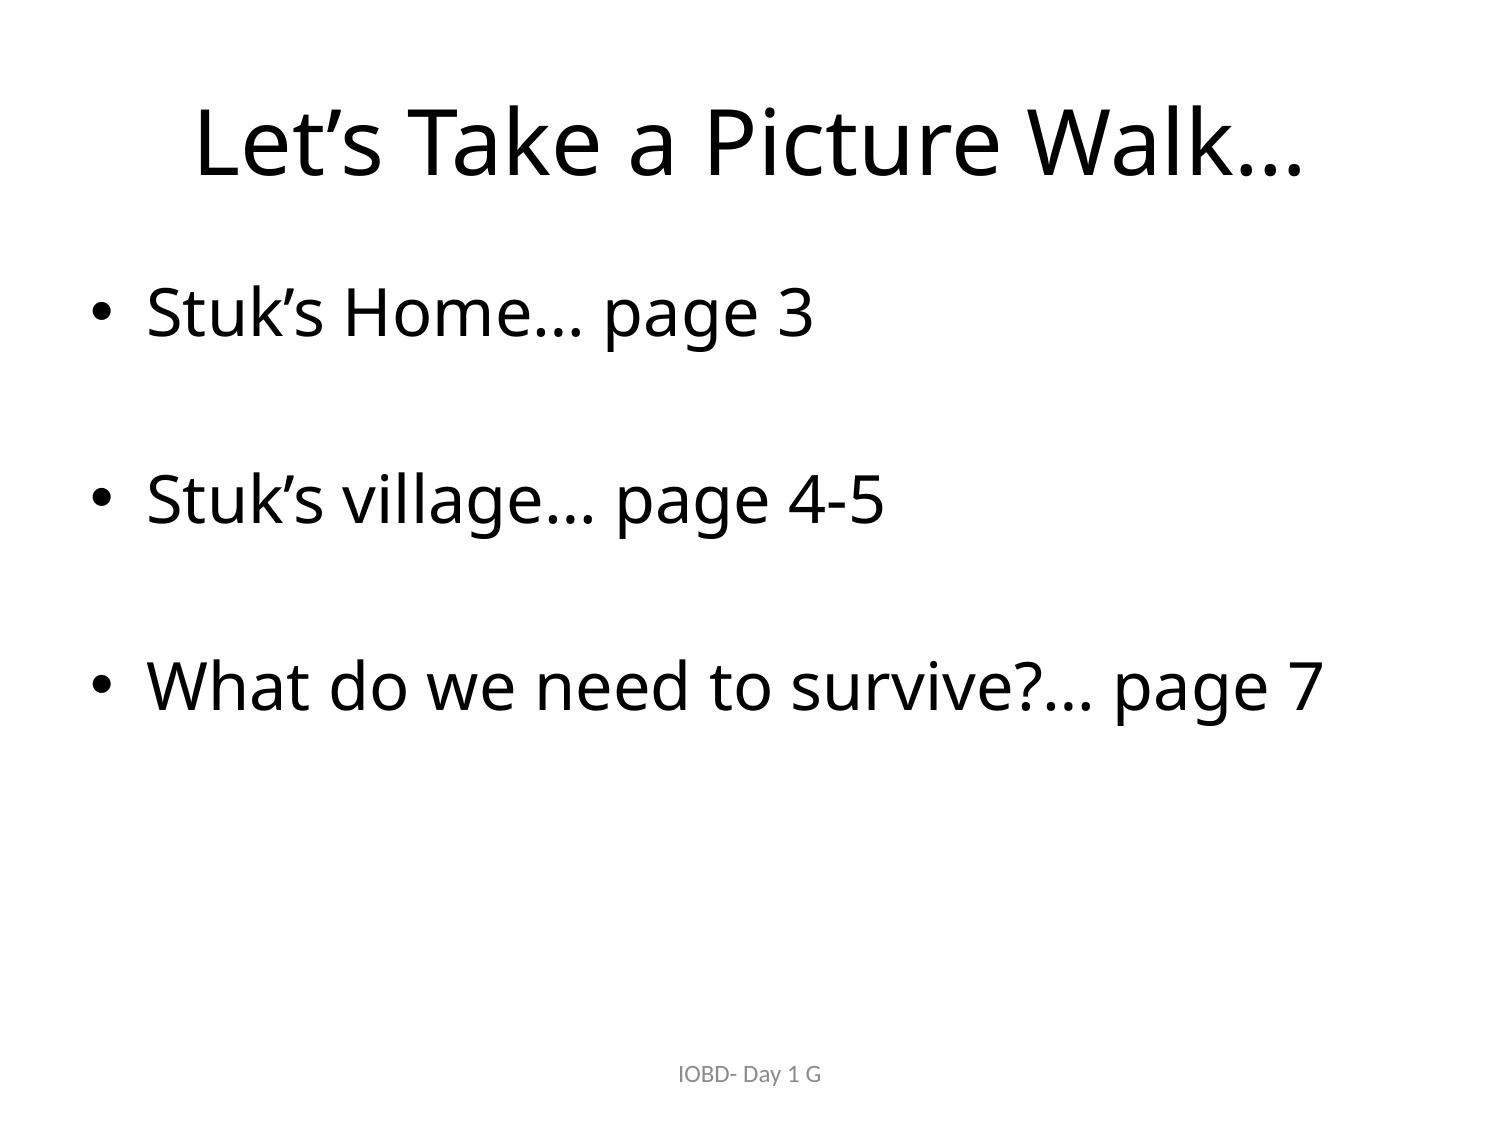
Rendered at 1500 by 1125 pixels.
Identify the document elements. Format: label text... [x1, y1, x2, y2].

footer IOBD- Day 1 G [512, 1042, 988, 1103]
title Let’s Take a Picture Walk… [75, 45, 1425, 233]
list Stuk’s Home… page 3 Stuk’s village… page 4-5 What do we need to survive?… page 7 [75, 262, 1425, 1005]
